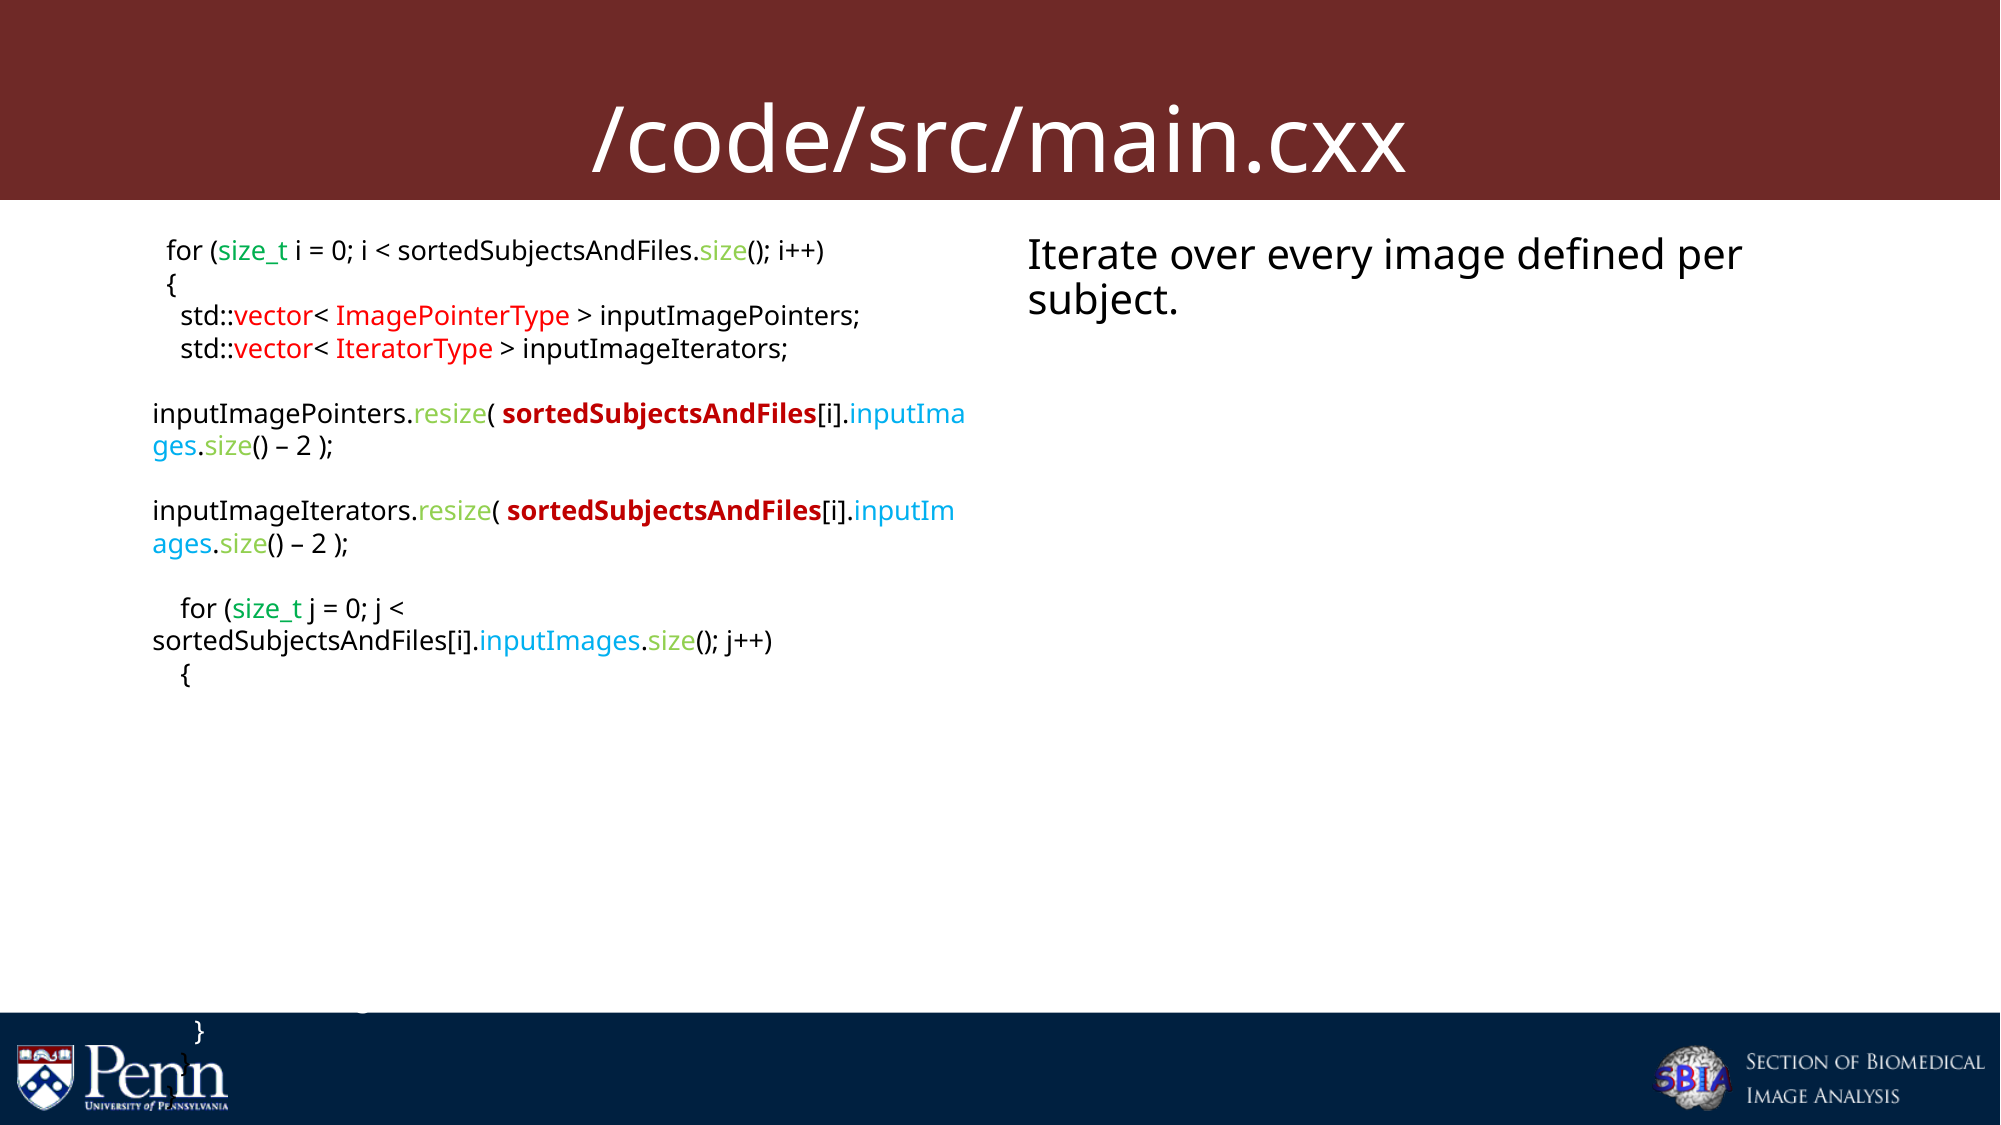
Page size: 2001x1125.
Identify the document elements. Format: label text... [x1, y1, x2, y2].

list for (size_t i = 0; i < sortedSubjectsAndFiles.size(); i++) { std::vector< ImagePointerType > inputImagePointers; std::vector< IteratorType > inputImageIterators; inputImagePointers.resize( sortedSubjectsAndFiles[i].inputImages.size() – 2 ); inputImageIterators.resize( sortedSubjectsAndFiles[i].inputImages.size() – 2 ); for (size_t j = 0; j < sortedSubjectsAndFiles[i].inputImages.size(); j++) { if ((j != maskLocation) && (j != lesionLocation)) { inputImagePointers[j] = FloatImageType::New(); inputImagePointers[j] = cbica::ReadImage< FloatImageType >( sortedSubjectsAndFiles[i].inputImages[j] ); inputImageIterators[j] = IteratorType( inputImagePointers[j], inputImagePointers[j]->GetBufferedRegion( ) ); } } } [137, 226, 985, 987]
list Iterate over every image defined per subject. [1012, 226, 1863, 987]
picture [1652, 1044, 1985, 1112]
picture [17, 1045, 228, 1111]
title /code/src/main.cxx [137, 0, 1863, 200]
